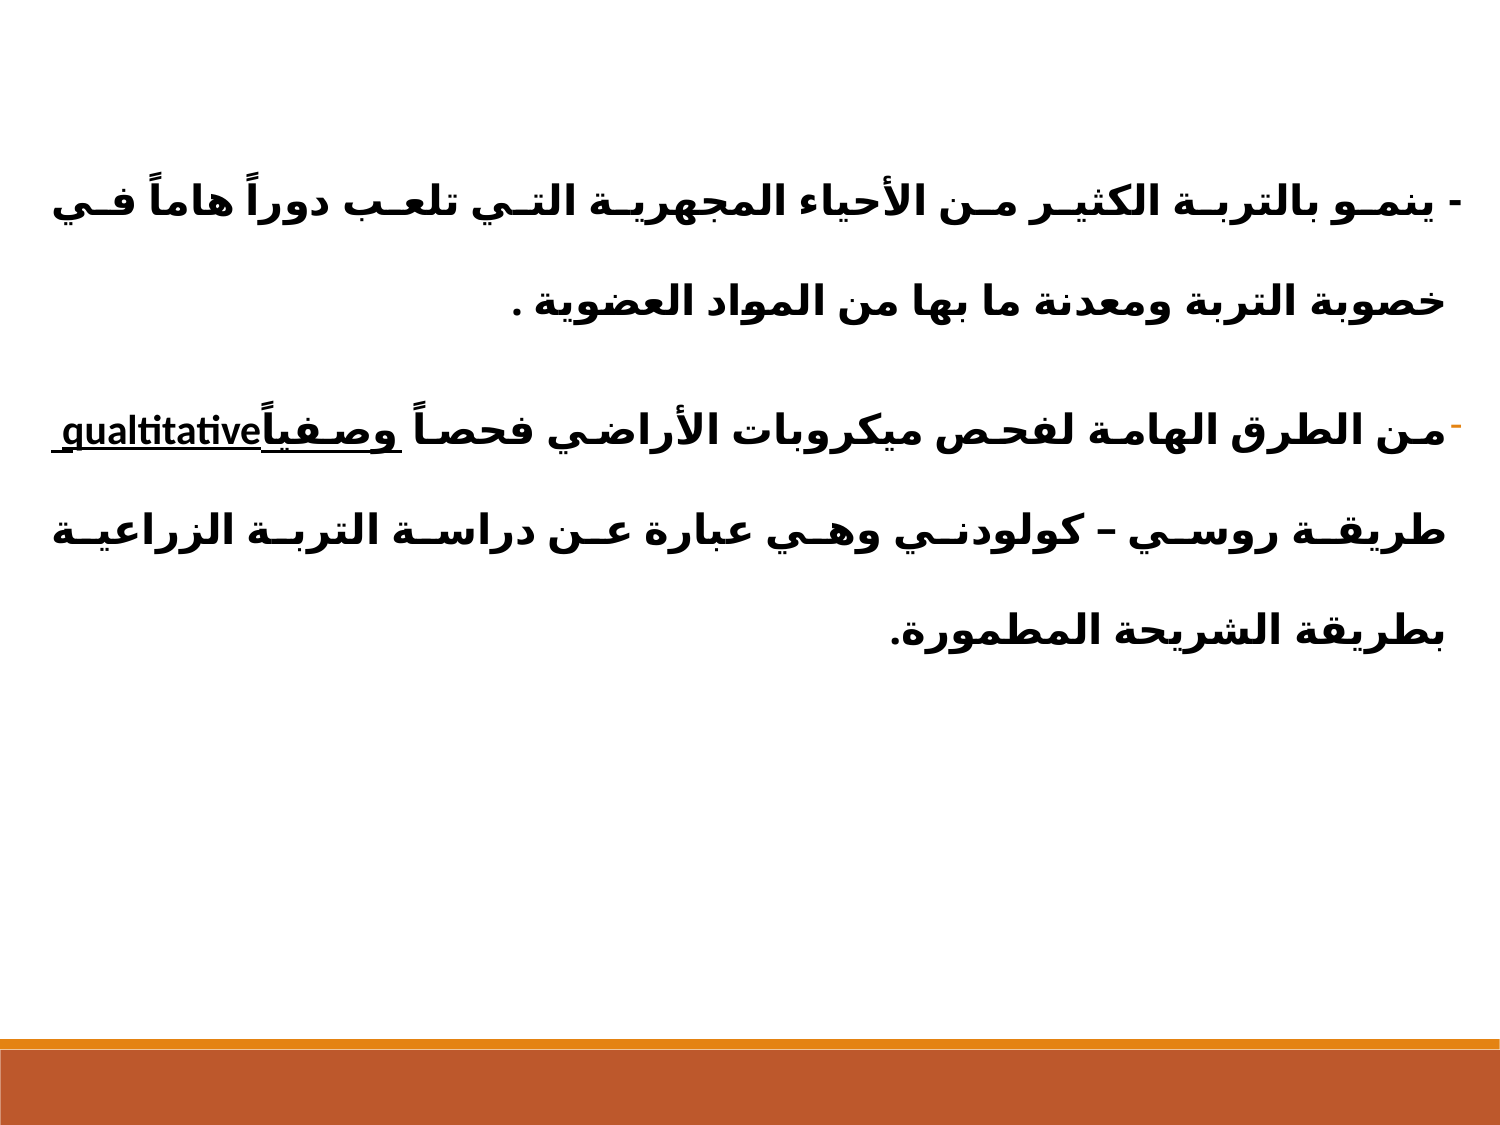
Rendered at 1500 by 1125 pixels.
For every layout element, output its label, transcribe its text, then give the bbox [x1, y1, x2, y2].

text_box - ينمو بالتربة الكثير من الأحياء المجهرية التي تلعب دوراً هاماً في خصوبة التربة ومعدنة ما بها من المواد العضوية . من الطرق الهامة لفحص ميكروبات الأراضي فحصاً وصفياًqualtitative طريقة روسي – كولودني وهي عبارة عن دراسة التربة الزراعية بطريقة الشريحة المطمورة. [36, 116, 1478, 859]
